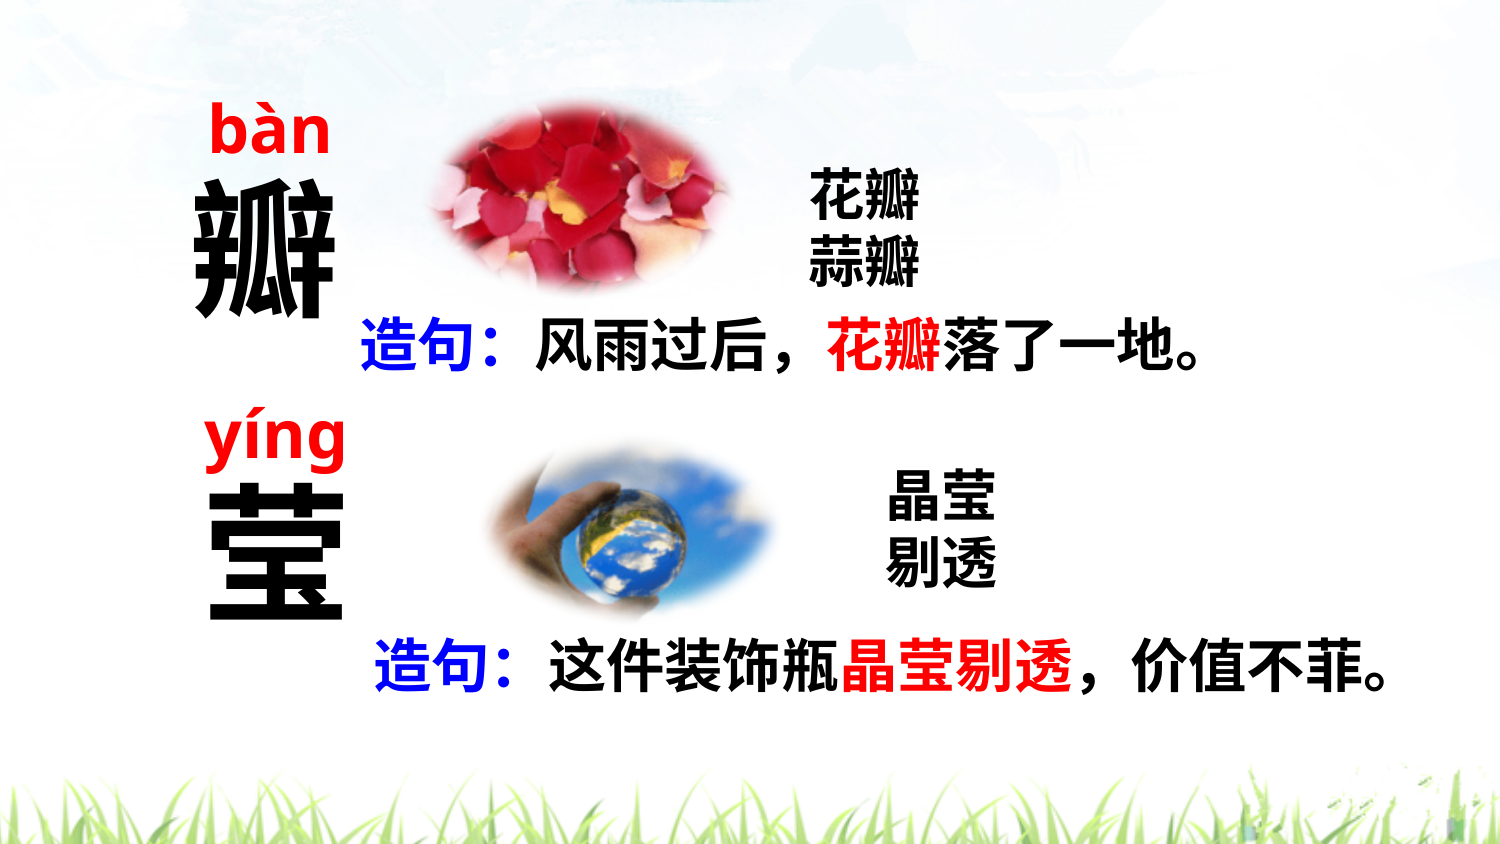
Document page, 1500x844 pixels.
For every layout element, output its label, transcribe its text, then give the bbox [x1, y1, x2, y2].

text_box 造句：风雨过后，花瓣落了一地。 [348, 302, 1217, 384]
text_box bàn [195, 81, 345, 173]
picture [0, 0, 1500, 844]
text_box 造句：这件装饰瓶晶莹剔透，价值不菲。 [362, 624, 1481, 706]
text_box 瓣 [178, 149, 393, 341]
text_box 莹 [190, 454, 404, 646]
text_box 花瓣 蒜瓣 [797, 153, 958, 300]
text_box yíng [193, 386, 360, 478]
text_box 晶莹剔透 [874, 454, 1036, 601]
